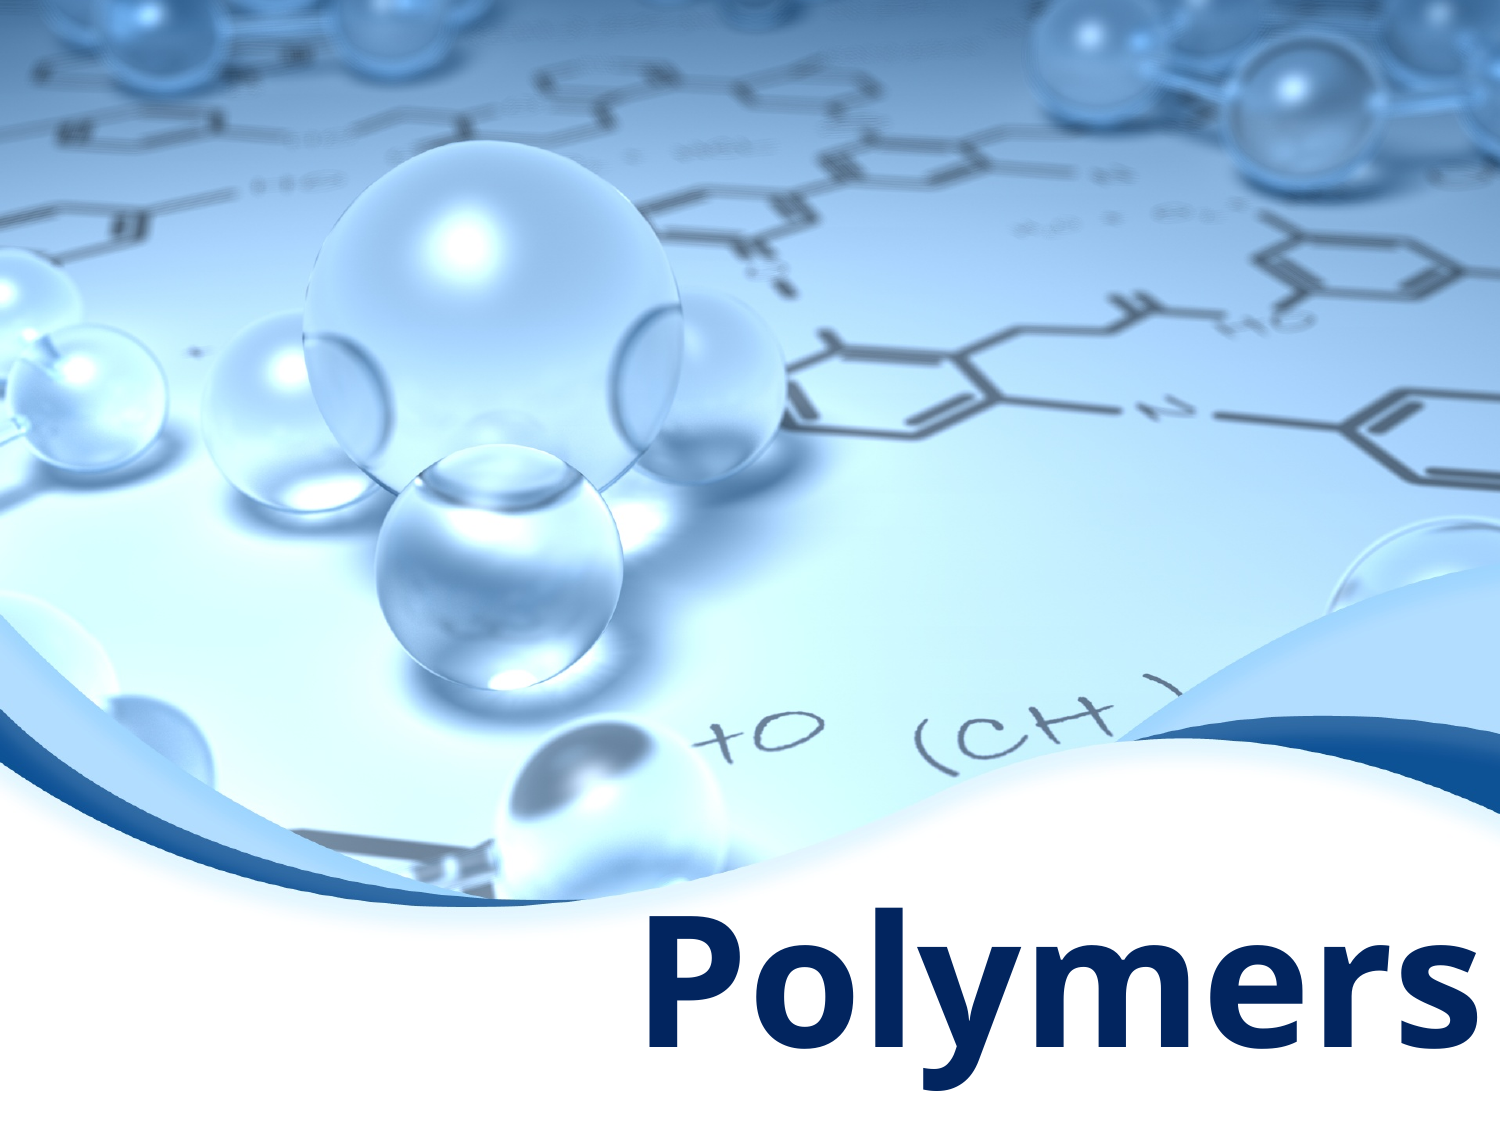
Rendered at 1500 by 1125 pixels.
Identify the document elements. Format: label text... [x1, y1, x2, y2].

picture [0, 0, 1500, 1125]
title Polymers [225, 950, 1500, 1092]
